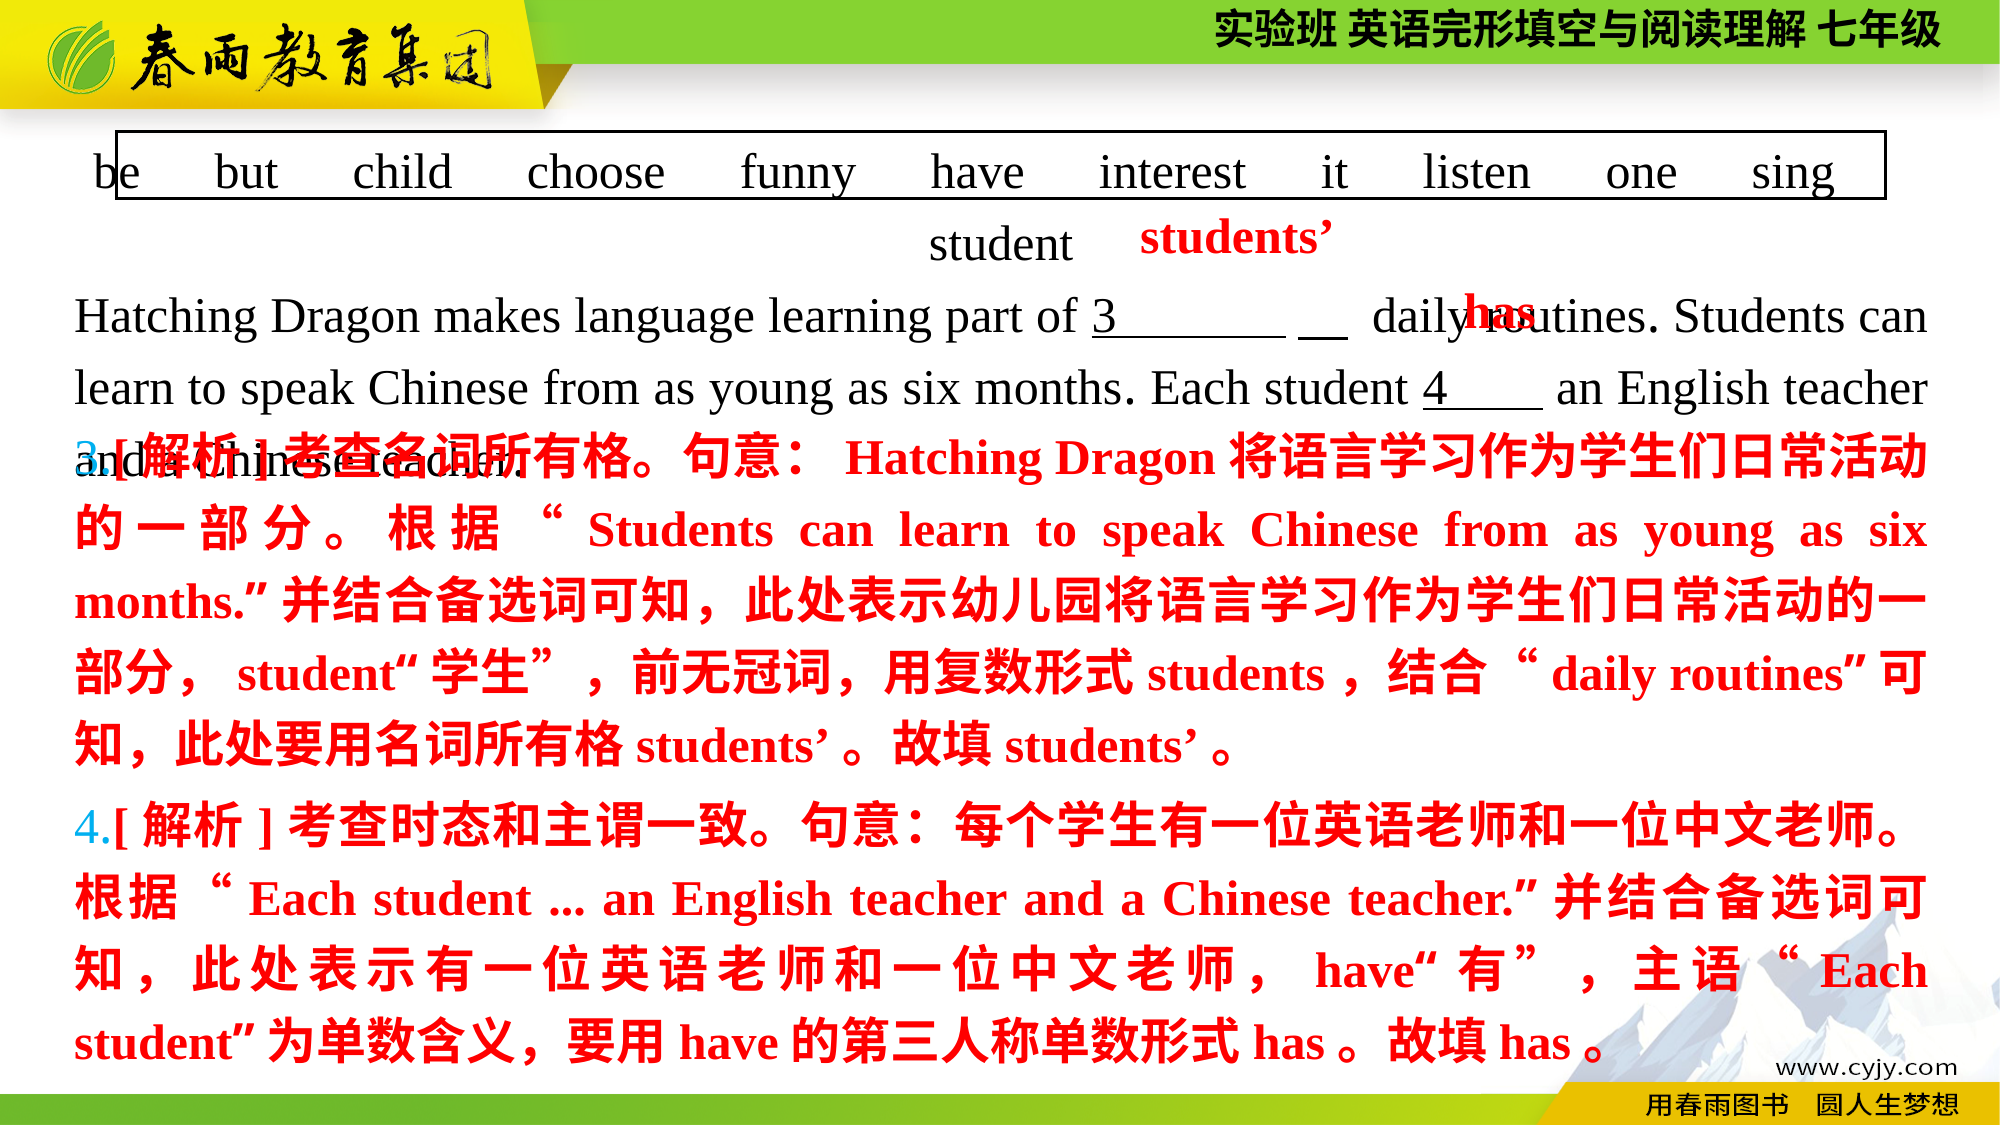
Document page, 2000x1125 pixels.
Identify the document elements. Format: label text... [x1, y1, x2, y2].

text_box [116, 131, 1886, 199]
picture [0, 0, 2000, 1125]
text_box students’ [1125, 196, 1350, 271]
list be but child choose funny have interest it listen one sing student Hatching Dragon makes language learning part of 3 daily routines. Students can learn to speak Chinese from as young as six months. Each student 4 an English teacher and a Chinese teacher. [59, 119, 1944, 404]
text_box has [1436, 270, 1551, 346]
text_box 4.[解析]考查时态和主谓一致。句意：每个学生有一位英语老师和一位中文老师。根据“Each student ... an English teacher and a Chinese teacher.”并结合备选词可知，此处表示有一位英语老师和一位中文老师，have“有”，主语“Each student”为单数含义，要用have的第三人称单数形式has。故填has。 [59, 774, 1944, 1077]
text_box 3.[解析]考查名词所有格。句意：Hatching Dragon将语言学习作为学生们日常活动的一部分。根据“Students can learn to speak Chinese from as young as six months.”并结合备选词可知，此处表示幼儿园将语言学习作为学生们日常活动的一部分，student“学生”，前无冠词，用复数形式students，结合“daily routines”可知，此处要用名词所有格students’。故填students’。 [59, 404, 1944, 774]
